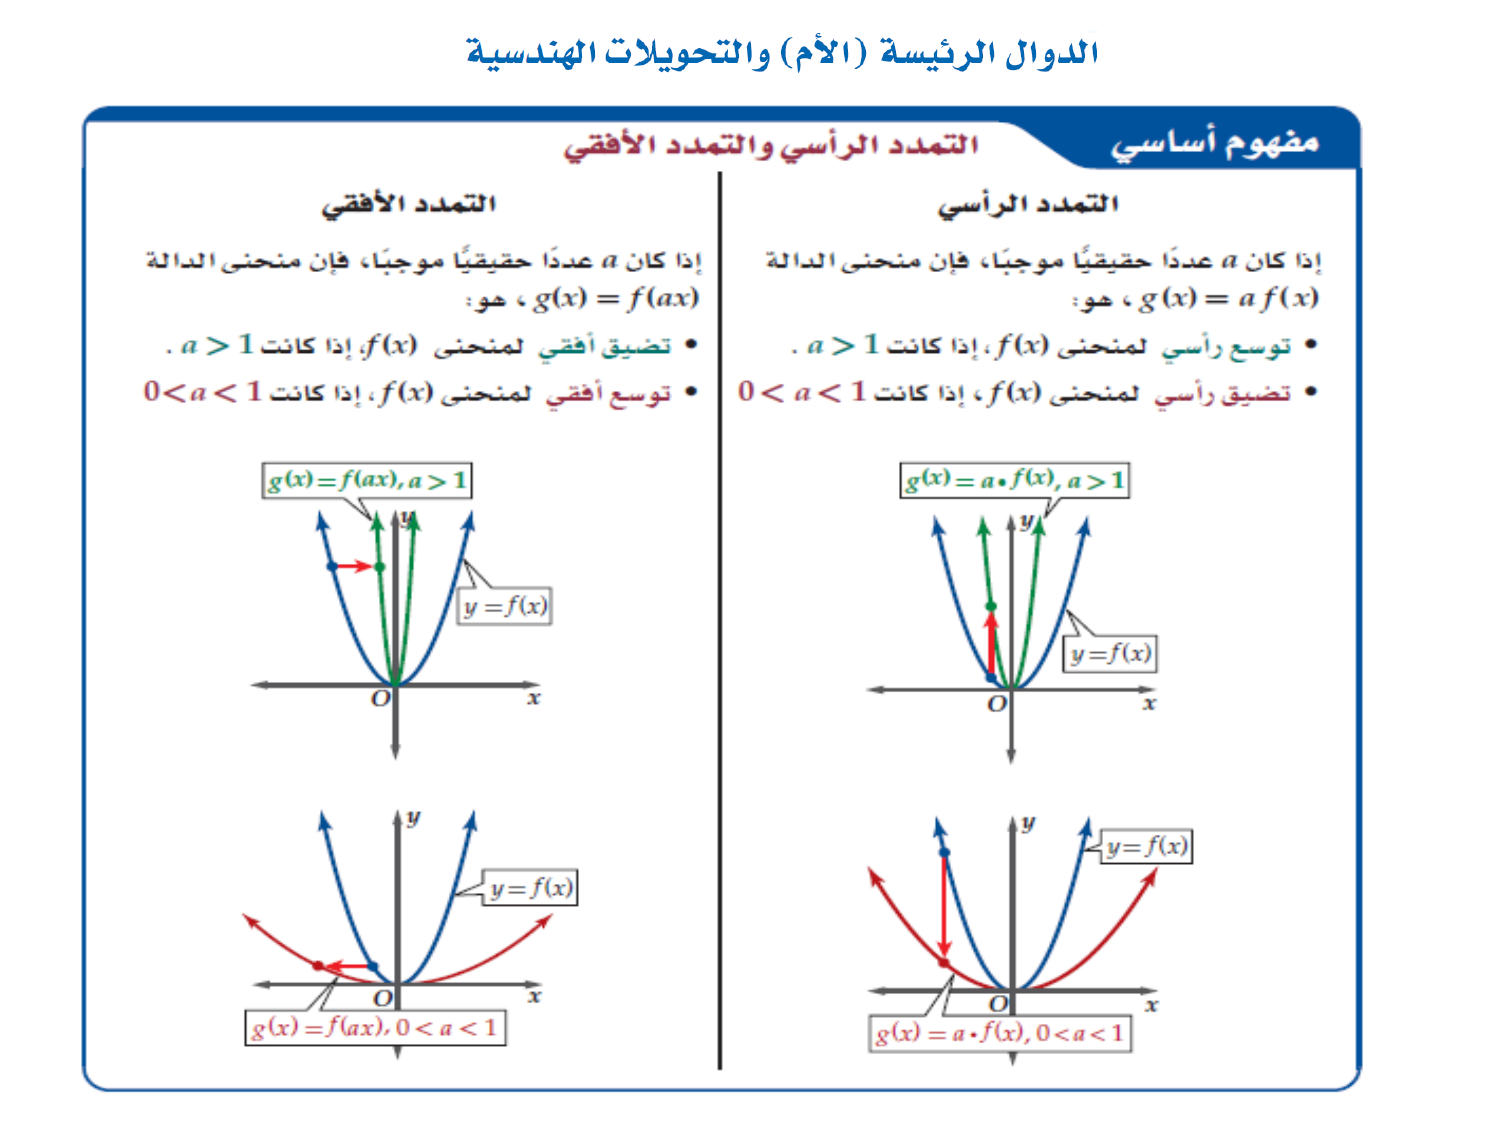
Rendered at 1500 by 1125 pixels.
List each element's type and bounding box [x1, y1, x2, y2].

picture [466, 30, 1099, 73]
picture [76, 101, 1365, 1095]
